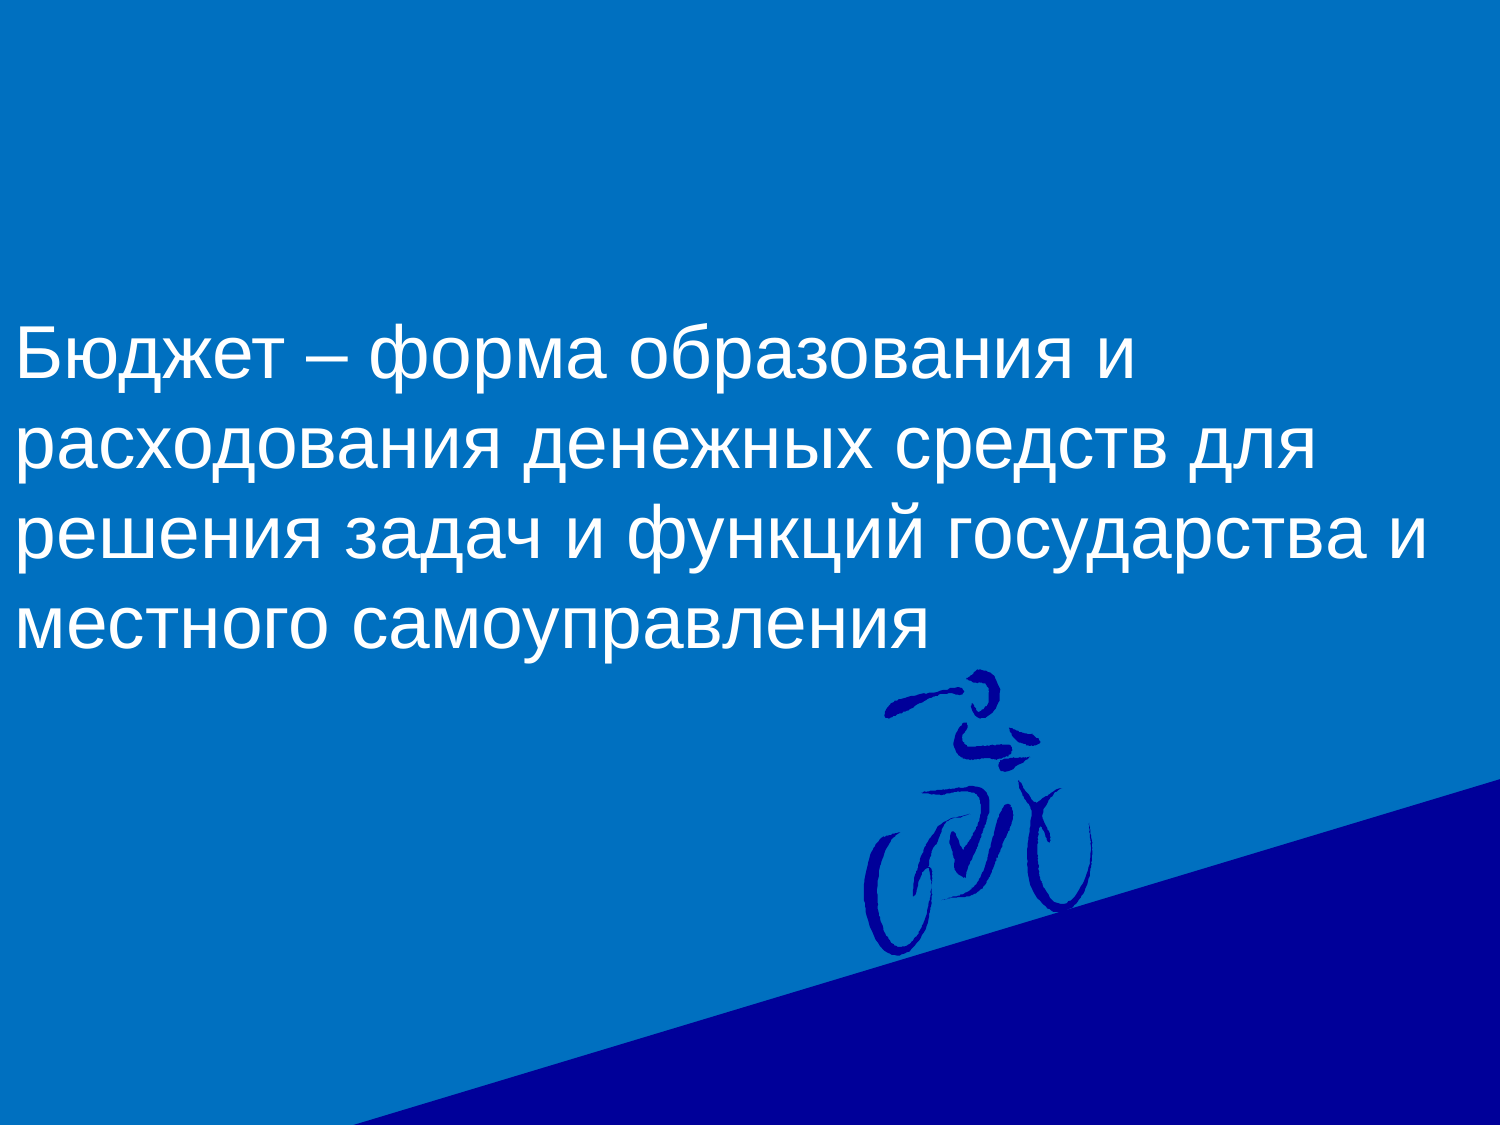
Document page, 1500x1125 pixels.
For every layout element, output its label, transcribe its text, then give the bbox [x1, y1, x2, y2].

title Бюджет – форма образования и расходования денежных средств для решения задач и функций государства и местного самоуправления [0, 37, 1500, 929]
